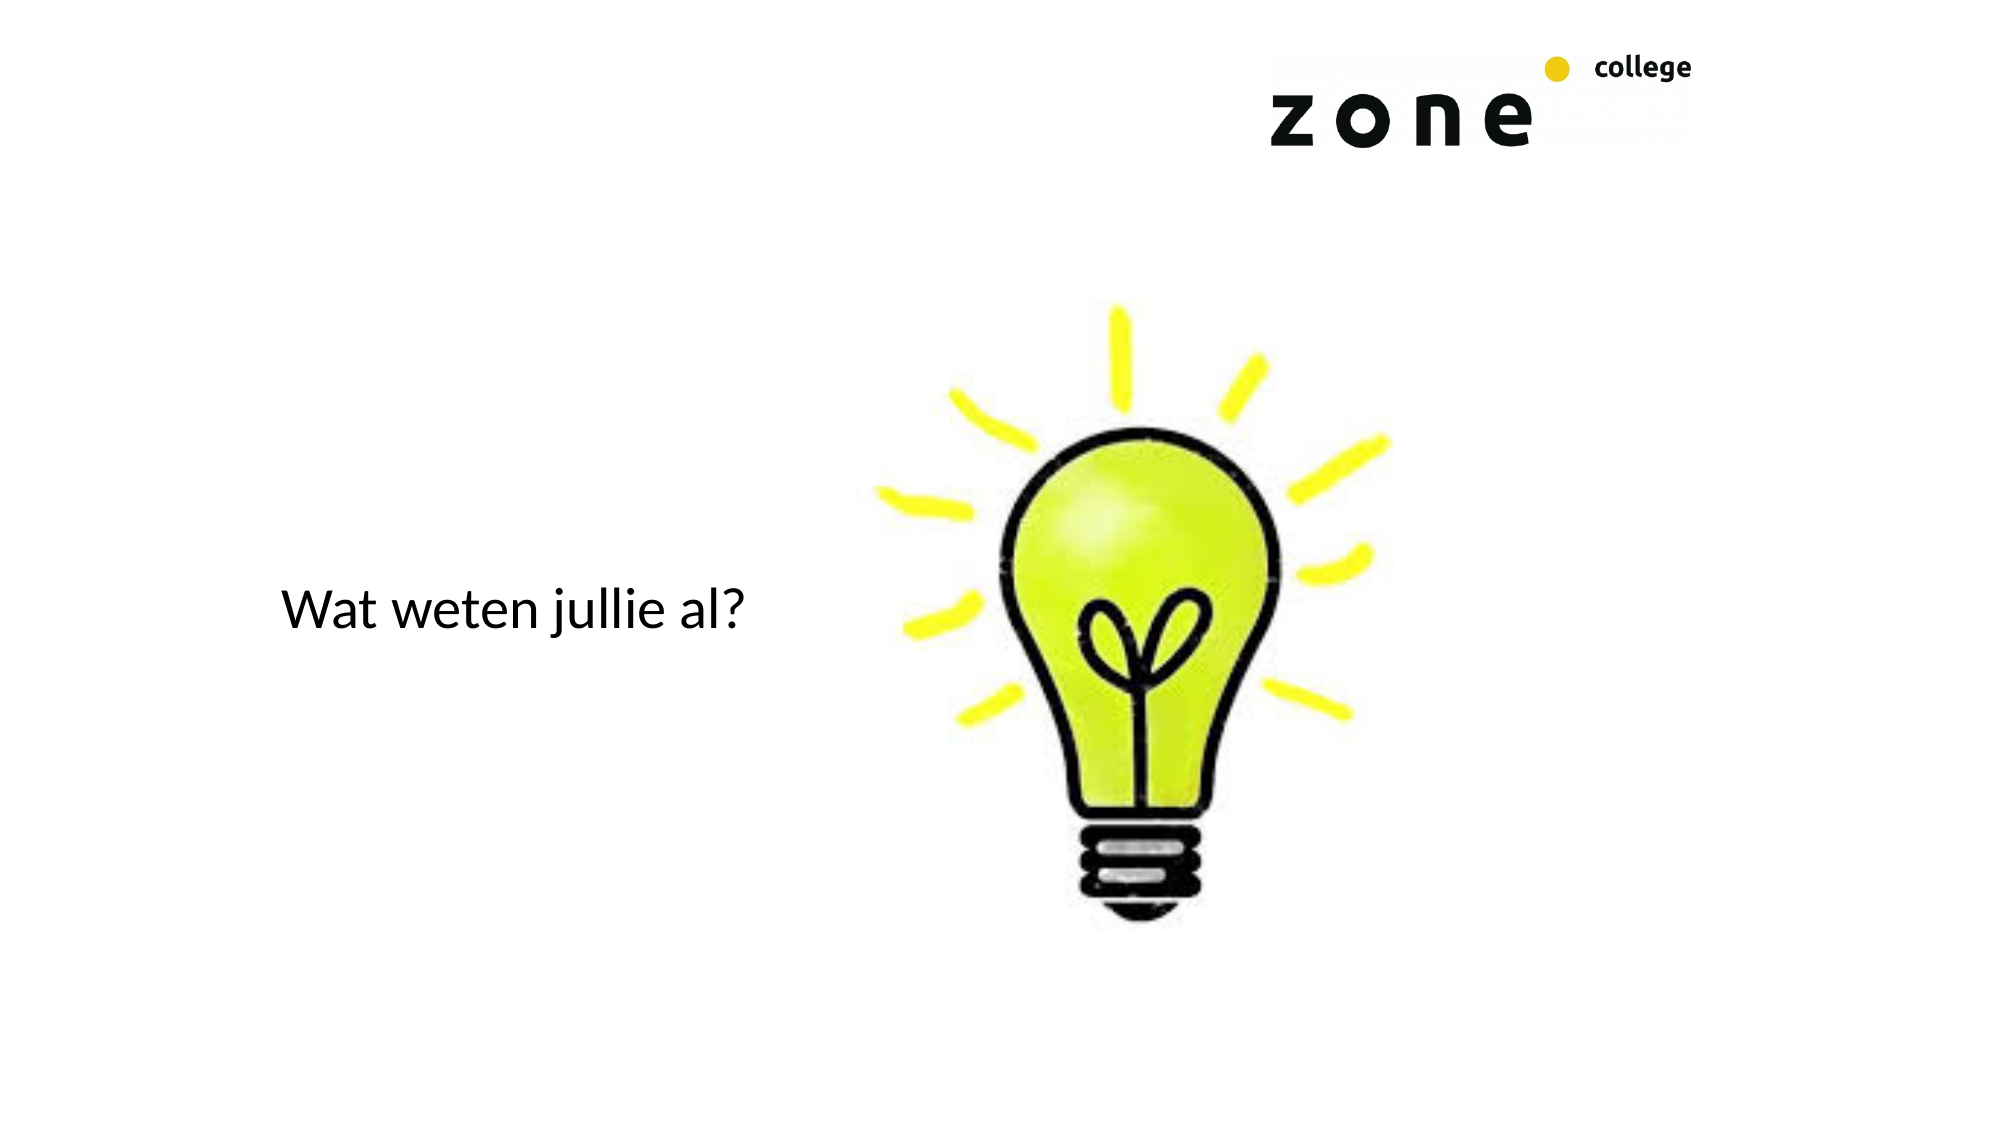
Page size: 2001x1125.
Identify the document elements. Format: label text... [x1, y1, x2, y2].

picture [1271, 54, 1691, 148]
picture [834, 277, 1441, 983]
text_box Wat weten jullie al? [266, 562, 763, 648]
